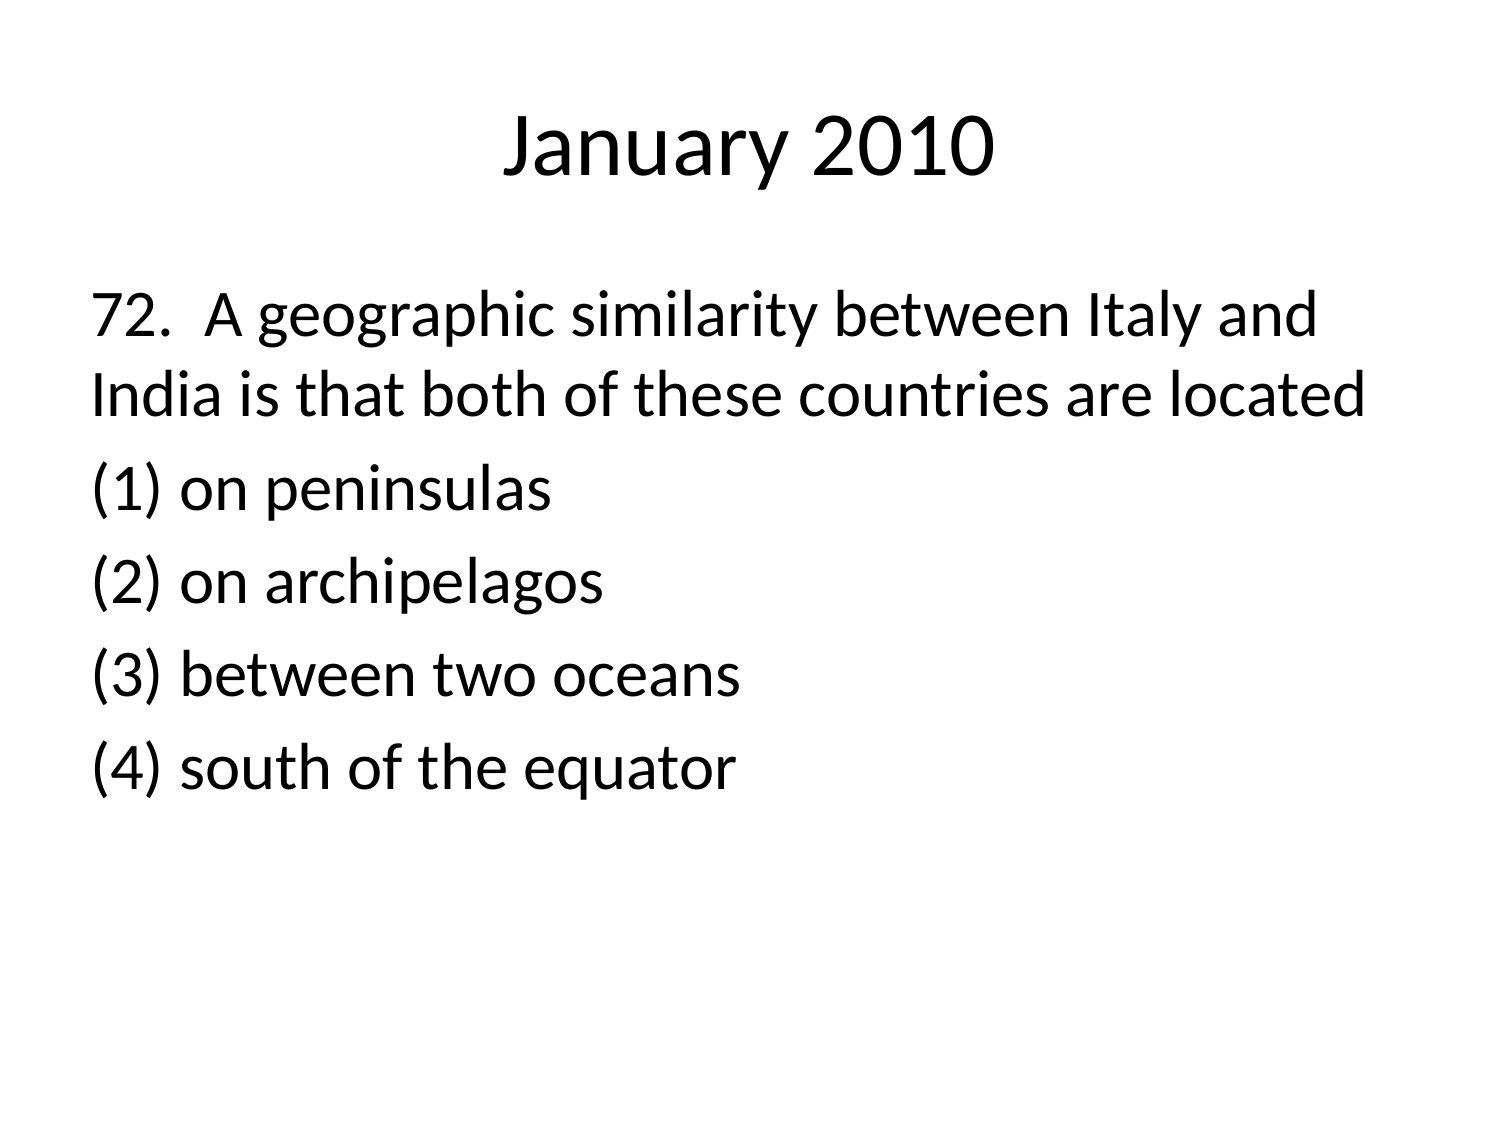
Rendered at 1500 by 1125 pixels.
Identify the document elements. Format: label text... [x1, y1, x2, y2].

title January 2010 [75, 45, 1425, 233]
list 72. A geographic similarity between Italy and India is that both of these countries are located (1) on peninsulas (2) on archipelagos (3) between two oceans (4) south of the equator [75, 262, 1425, 1005]
